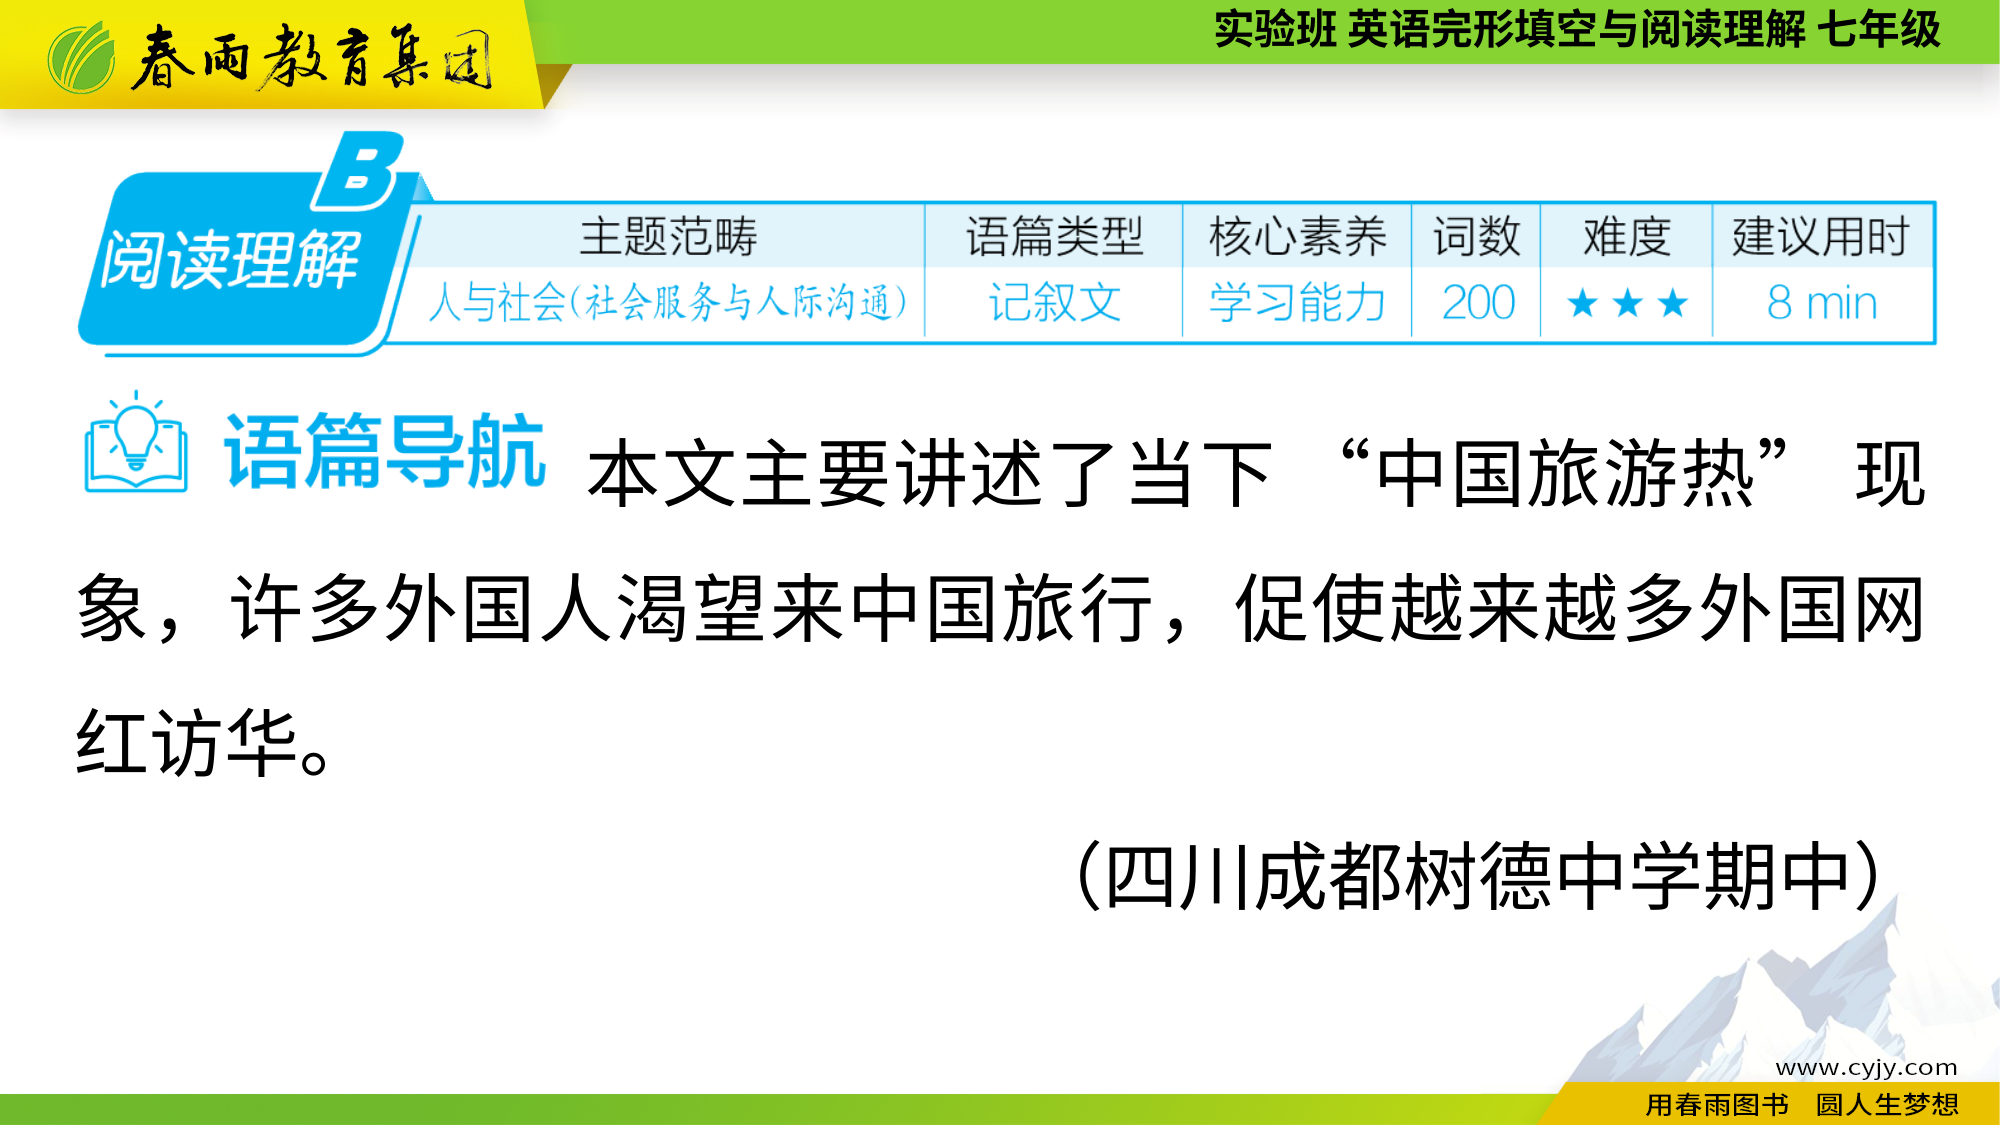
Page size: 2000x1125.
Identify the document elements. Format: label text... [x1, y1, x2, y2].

text_box （四川成都树德中学期中） [964, 777, 1944, 928]
picture [0, 0, 2000, 1125]
text_box 本文主要讲述了当下 “中国旅游热” 现象，许多外国人渴望来中国旅行，促使越来越多外国网红访华。 [59, 373, 1944, 794]
